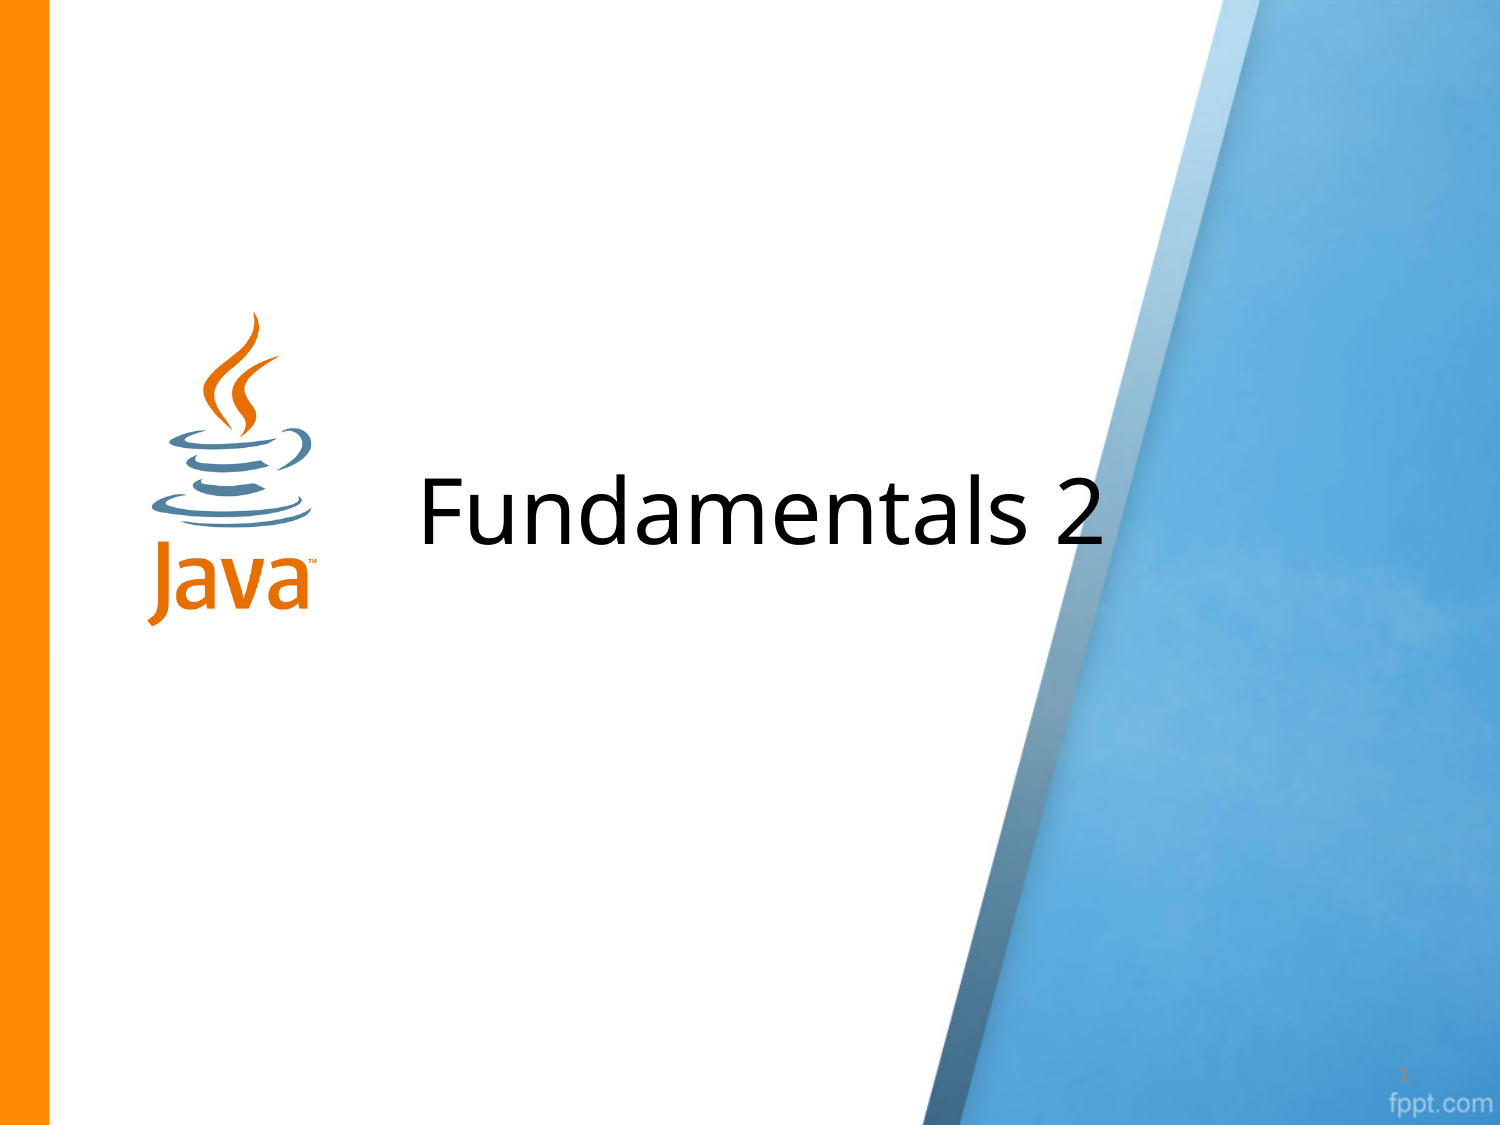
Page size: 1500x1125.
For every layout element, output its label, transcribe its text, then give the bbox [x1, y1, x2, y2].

title Fundamentals 2 [422, 425, 1125, 591]
picture [0, 0, 1500, 1125]
slide_number 1 [1074, 1042, 1425, 1103]
